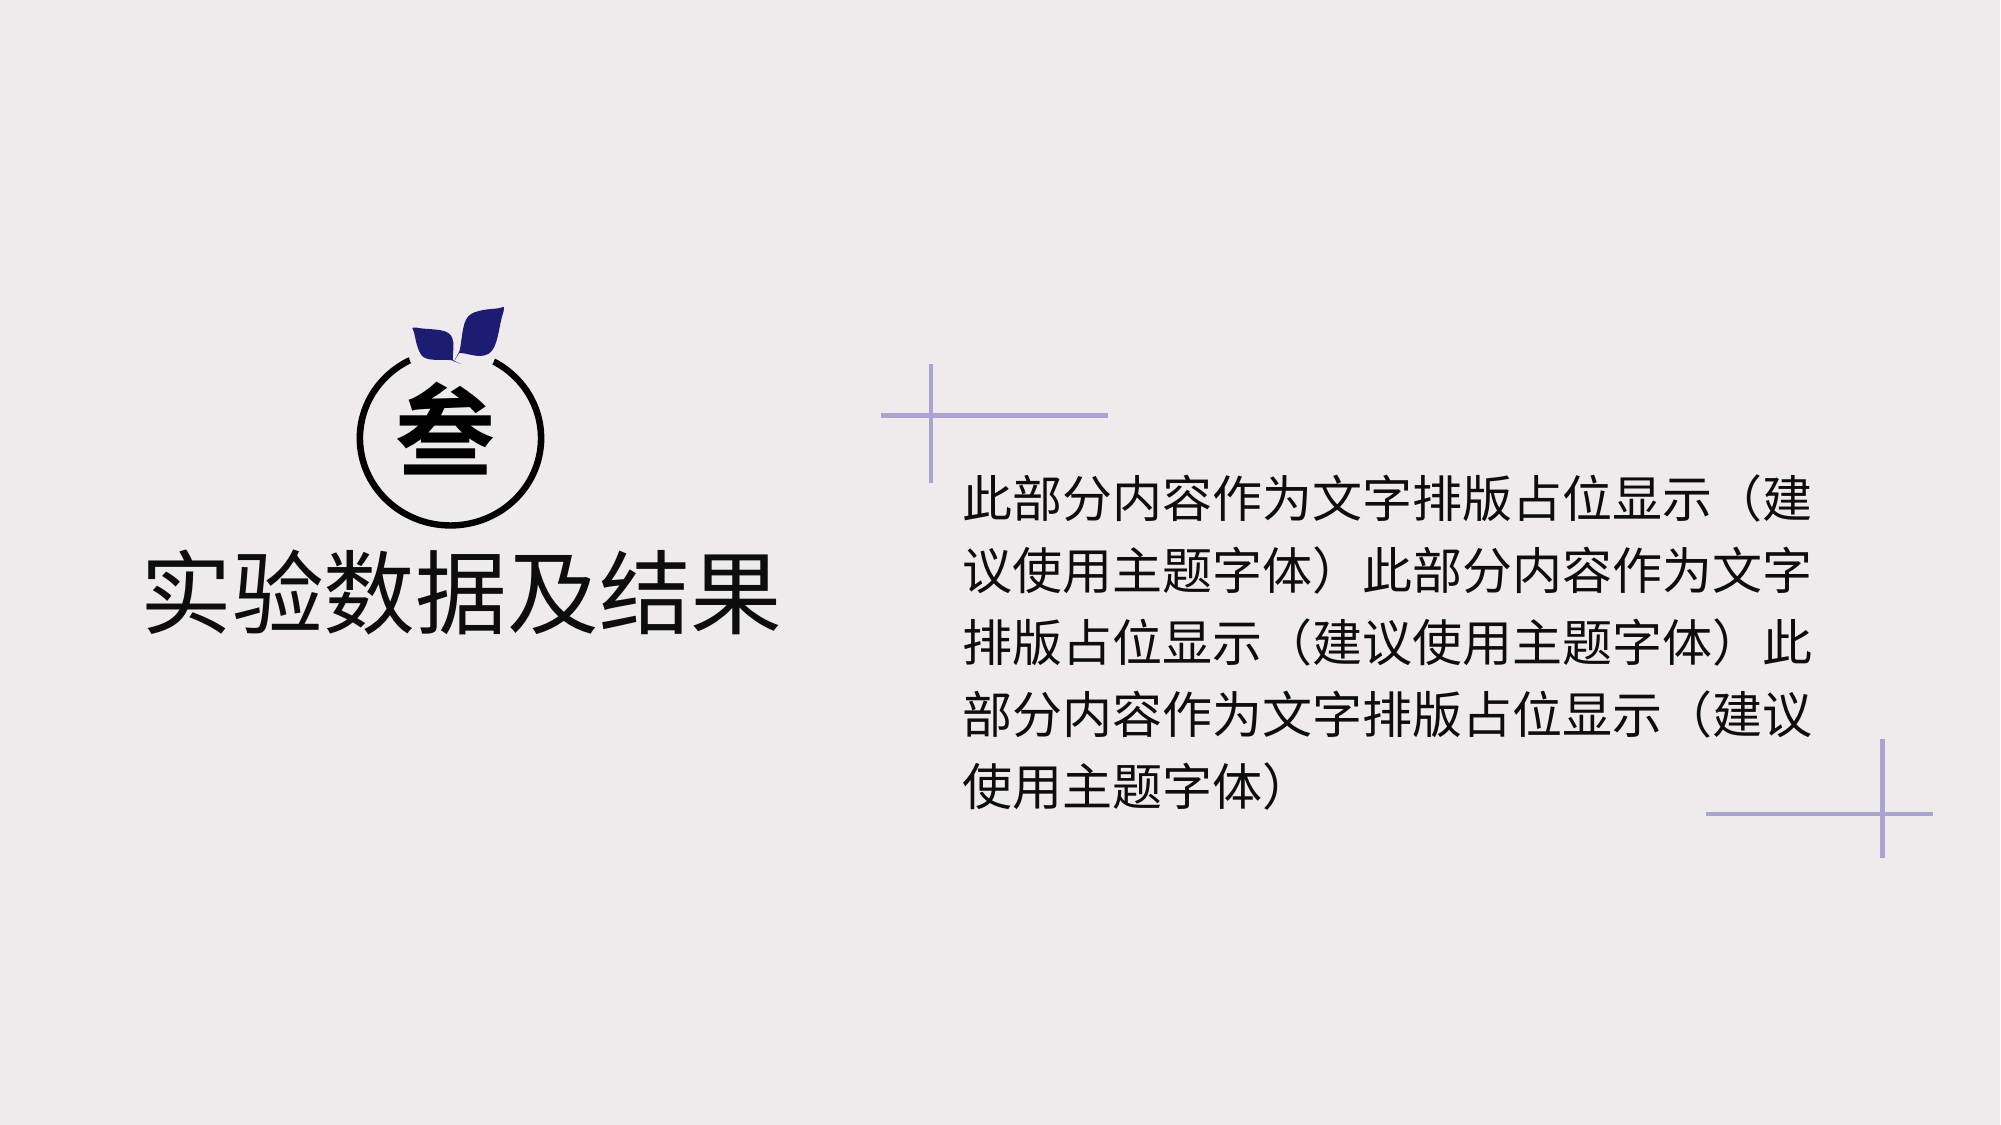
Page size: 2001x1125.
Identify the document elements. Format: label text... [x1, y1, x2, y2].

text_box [1705, 739, 1934, 858]
text_box 此部分内容作为文字排版占位显示（建议使用主题字体）此部分内容作为文字排版占位显示（建议使用主题字体）此部分内容作为文字排版占位显示（建议使用主题字体） [947, 447, 1864, 895]
text_box 实验数据及结果 [42, 528, 881, 654]
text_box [880, 364, 1109, 483]
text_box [356, 302, 545, 529]
